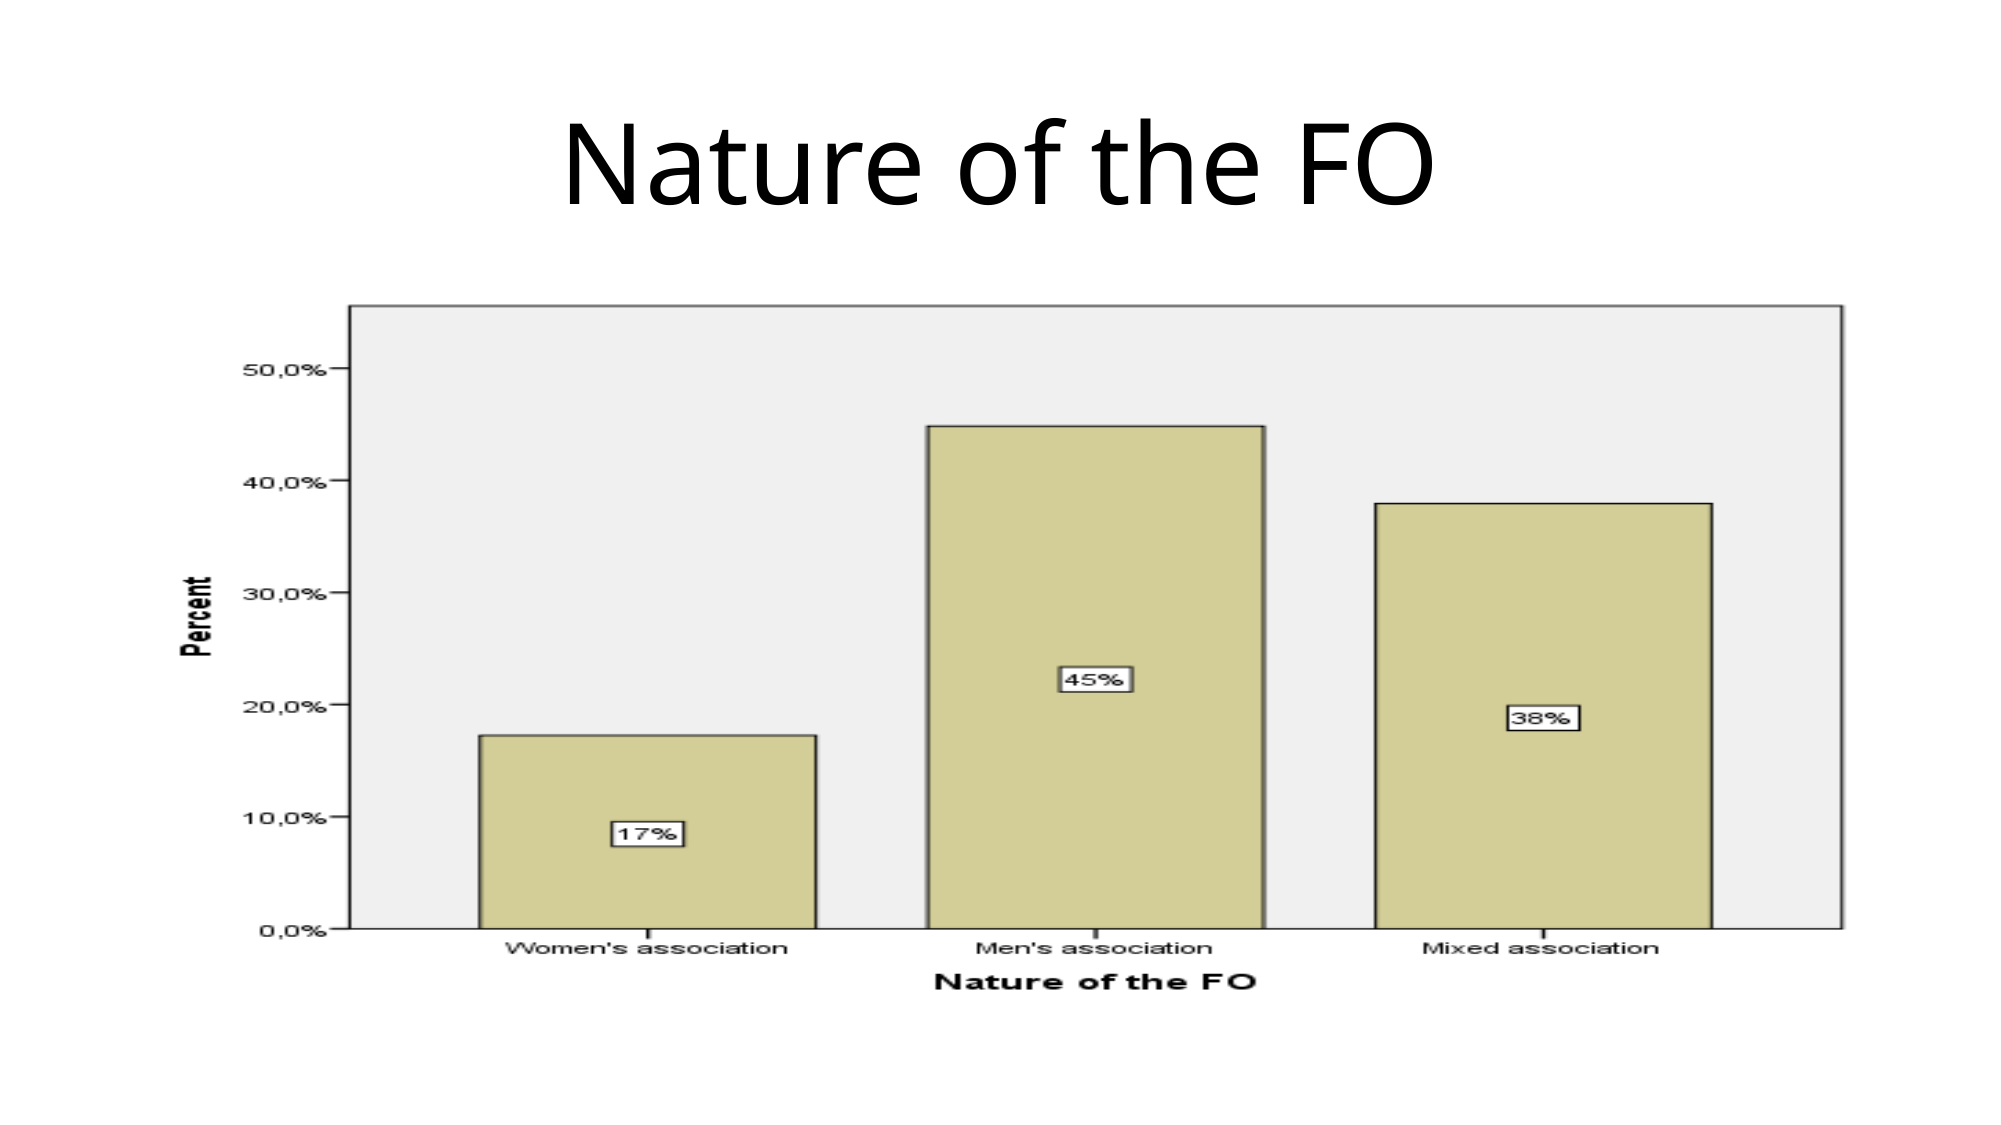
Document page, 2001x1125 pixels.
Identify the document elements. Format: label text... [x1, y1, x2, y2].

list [137, 299, 1863, 1014]
title Nature of the FO [137, 59, 1863, 278]
